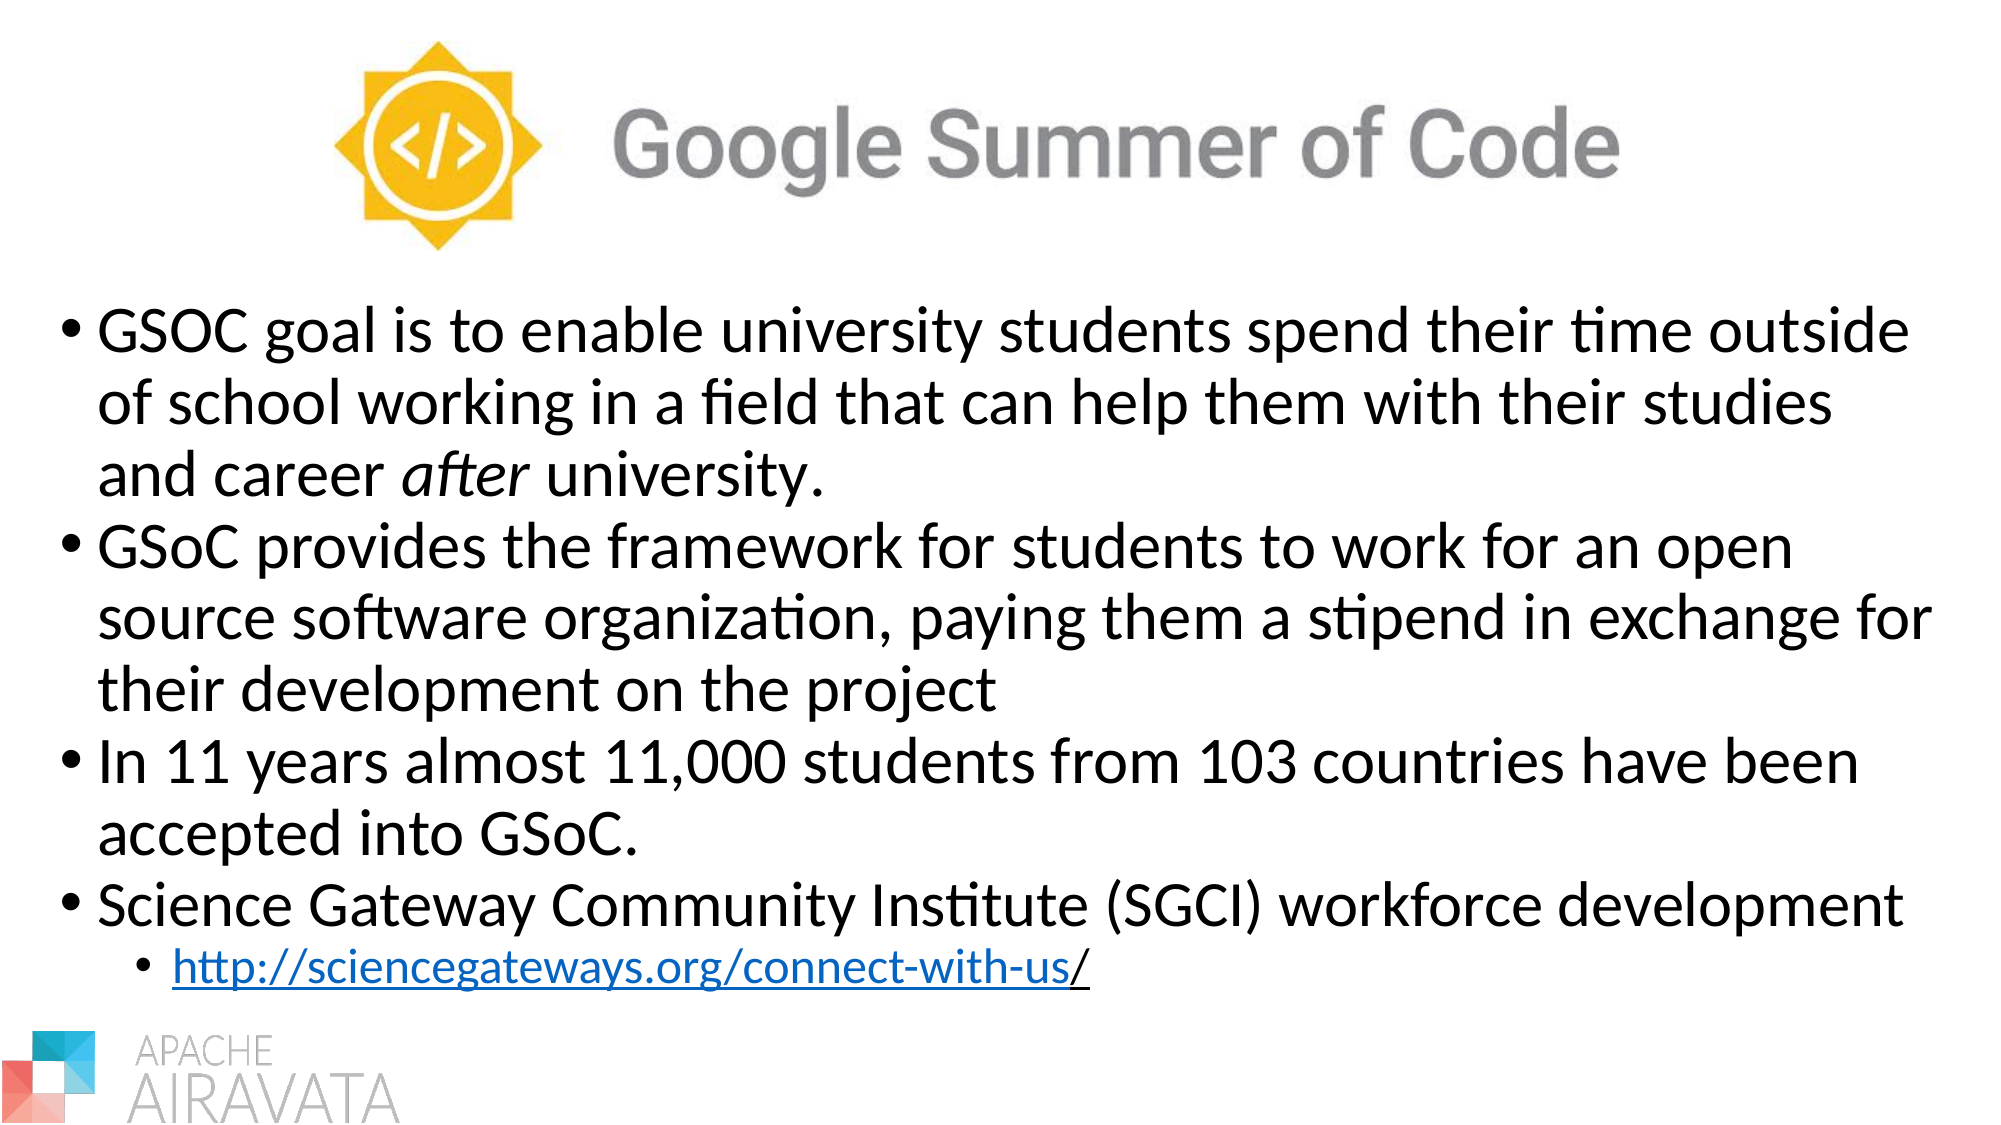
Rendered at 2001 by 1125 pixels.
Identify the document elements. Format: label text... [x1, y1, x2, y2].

picture [0, 1031, 412, 1123]
picture [334, 41, 1642, 251]
list GSOC goal is to enable university students spend their time outside of school working in a field that can help them with their studies and career after university. GSoC provides the framework for students to work for an open source software organization, paying them a stipend in exchange for their development on the project In 11 years almost 11,000 students from 103 countries have been accepted into GSoC. Science Gateway Community Institute (SGCI) workforce development http://sciencegateways.org/connect-with-us/ [39, 274, 1961, 1022]
